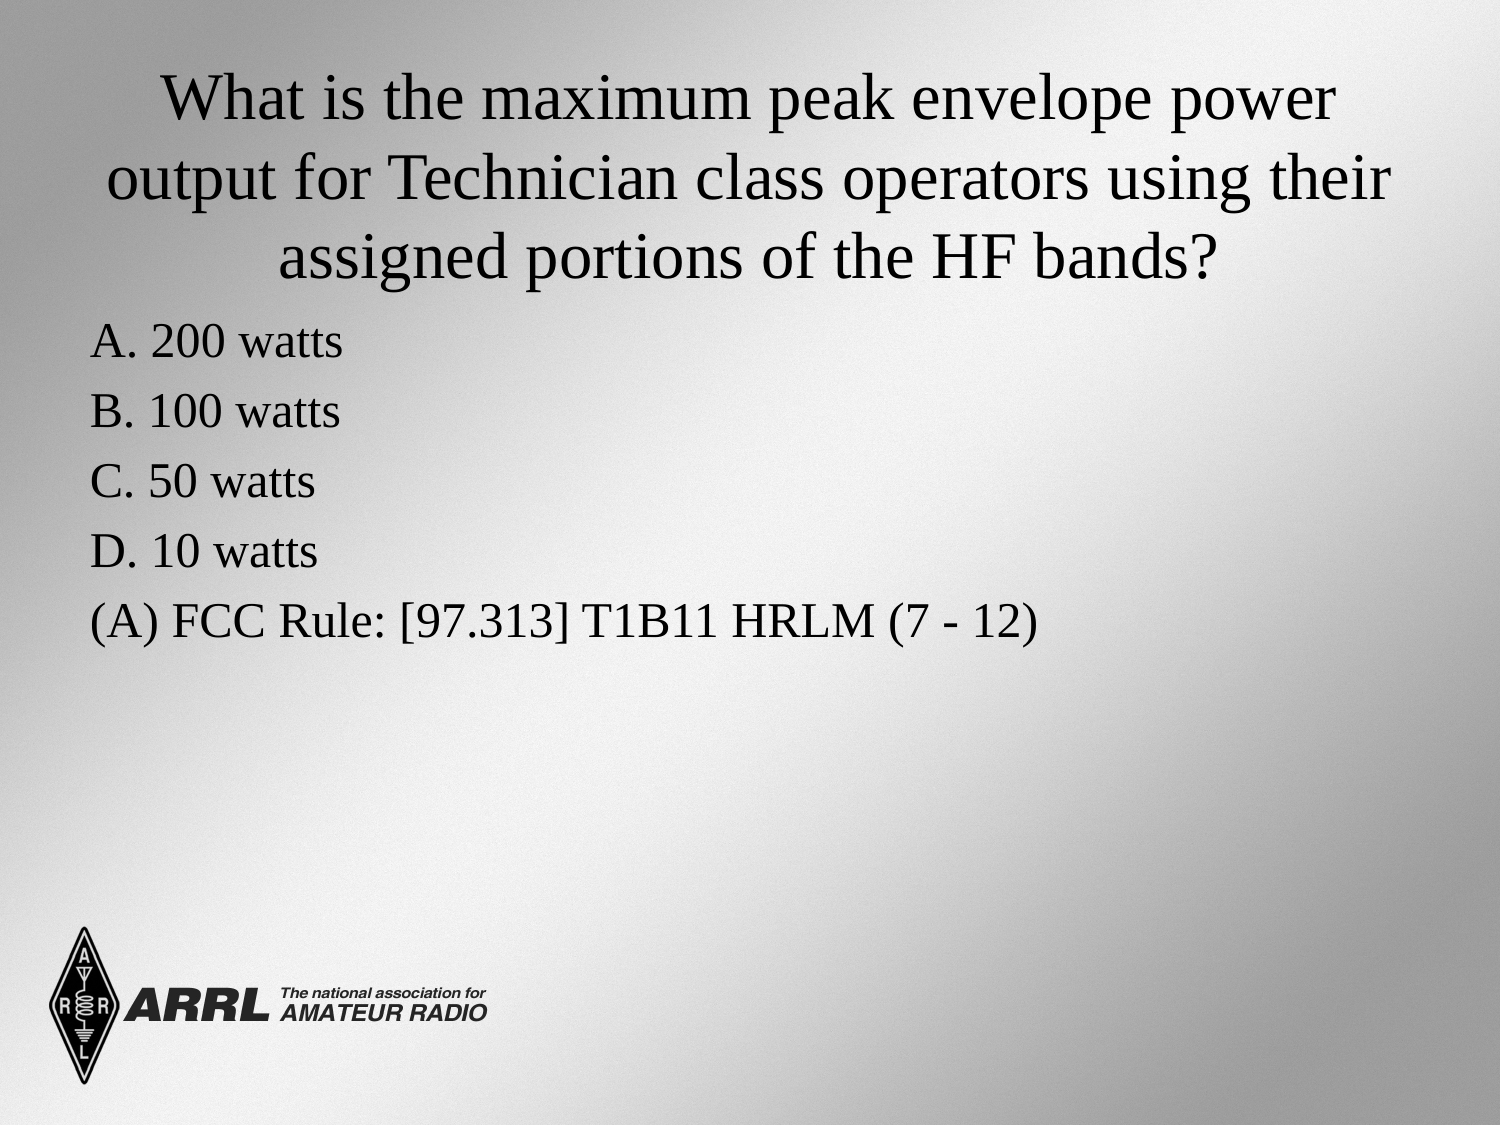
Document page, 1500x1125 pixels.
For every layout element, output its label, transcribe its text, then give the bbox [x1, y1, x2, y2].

picture [0, 0, 1500, 1125]
title What is the maximum peak envelope power output for Technician class operators using their assigned portions of the HF bands? [75, 45, 1425, 233]
list A. 200 watts B. 100 watts C. 50 watts D. 10 watts (A) FCC Rule: [97.313] T1B11 HRLM (7 - 12) [75, 299, 1425, 1005]
